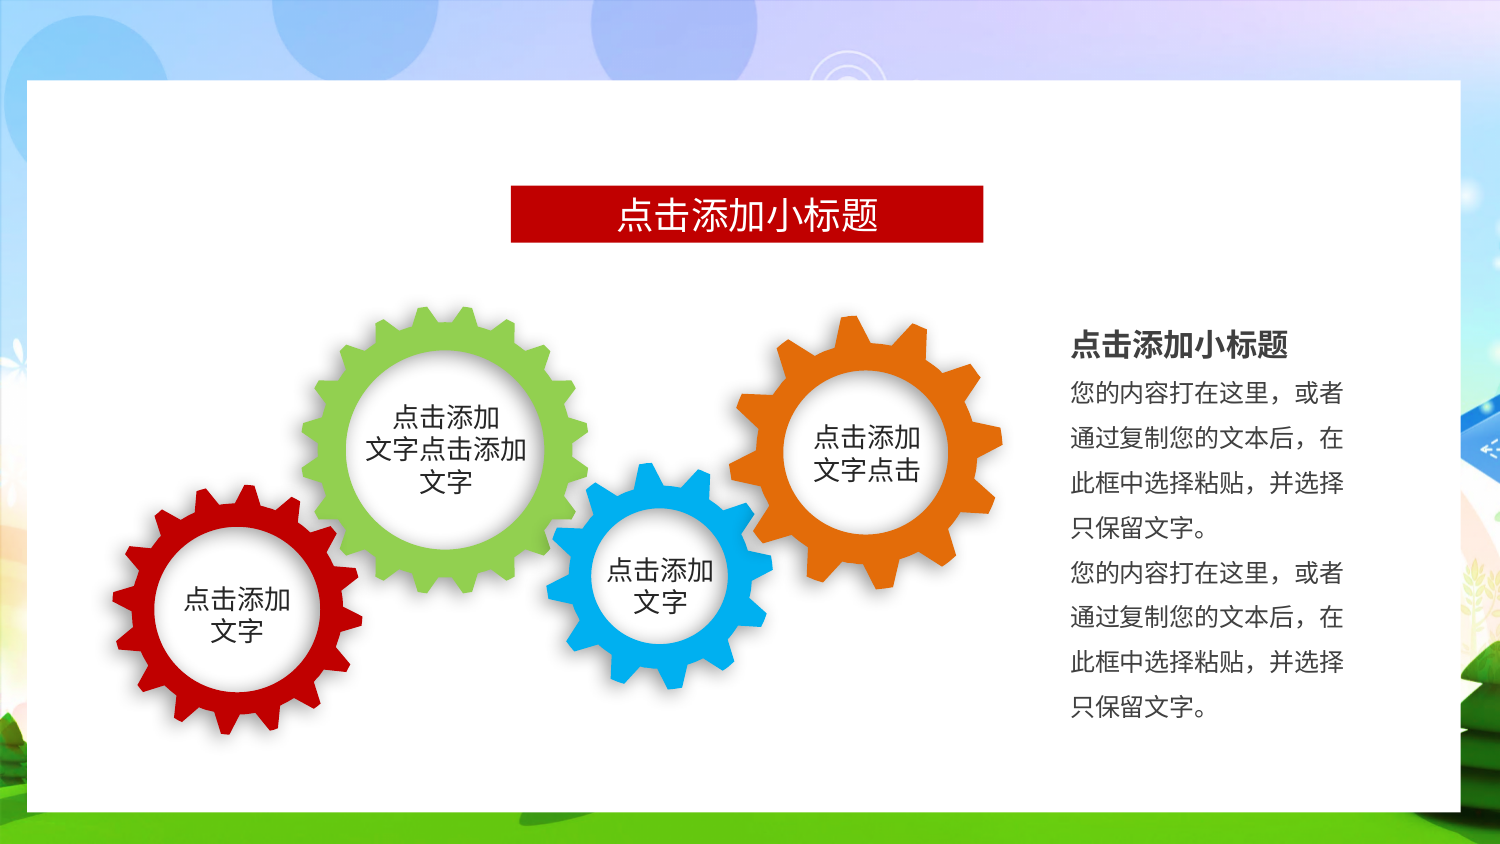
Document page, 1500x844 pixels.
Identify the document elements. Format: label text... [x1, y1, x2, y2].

text_box [546, 462, 773, 690]
text_box [112, 484, 363, 735]
text_box 点击添加 文字点击添加 文字 [356, 394, 524, 503]
text_box 点击添加小标题 [509, 183, 985, 245]
text_box [728, 315, 1003, 590]
text_box [301, 306, 589, 594]
picture [0, 0, 1500, 844]
text_box 点击添加小标题 您的内容打在这里，或者通过复制您的文本后，在此框中选择粘贴，并选择只保留文字。 您的内容打在这里，或者通过复制您的文本后，在此框中选择粘贴，并选择只保留文字。 [1058, 300, 1378, 728]
text_box 点击添加 文字 [168, 576, 300, 653]
text_box 点击添加 文字 [601, 547, 707, 624]
text_box 点击添加 文字点击 [794, 414, 928, 491]
